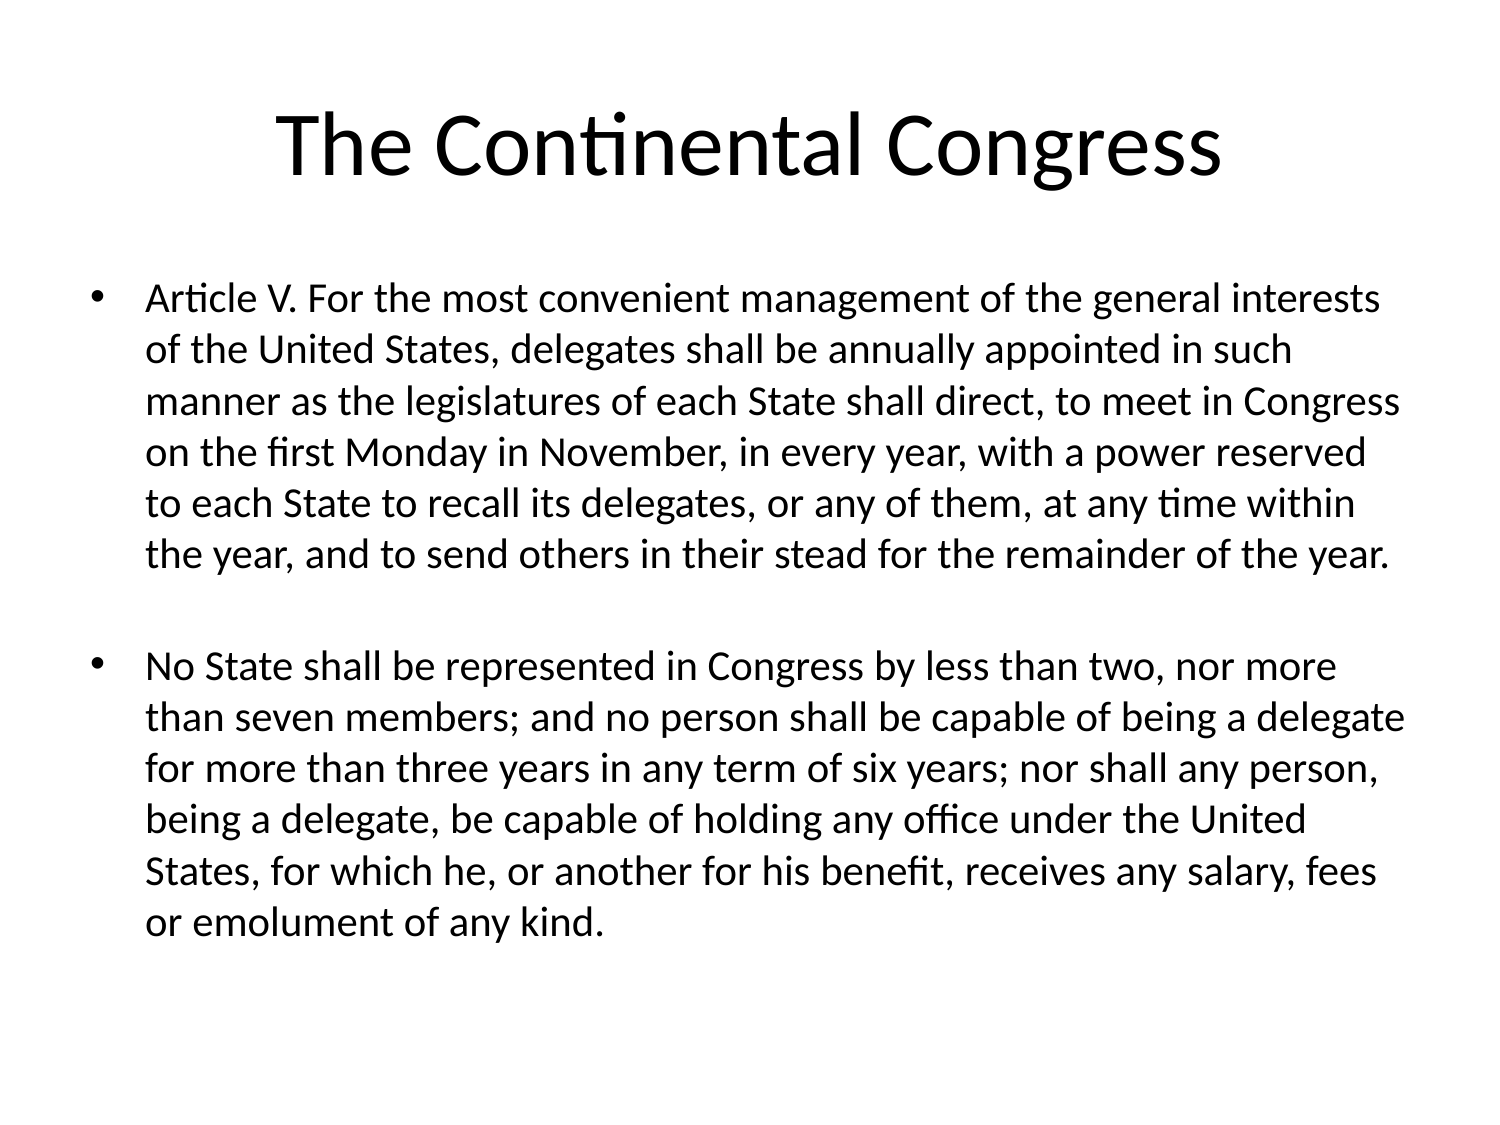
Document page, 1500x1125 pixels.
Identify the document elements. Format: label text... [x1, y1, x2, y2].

list Article V. For the most convenient management of the general interests of the United States, delegates shall be annually appointed in such manner as the legislatures of each State shall direct, to meet in Congress on the first Monday in November, in every year, with a power reserved to each State to recall its delegates, or any of them, at any time within the year, and to send others in their stead for the remainder of the year. No State shall be represented in Congress by less than two, nor more than seven members; and no person shall be capable of being a delegate for more than three years in any term of six years; nor shall any person, being a delegate, be capable of holding any office under the United States, for which he, or another for his benefit, receives any salary, fees or emolument of any kind. [74, 262, 1426, 1006]
title The Continental Congress [74, 44, 1426, 233]
